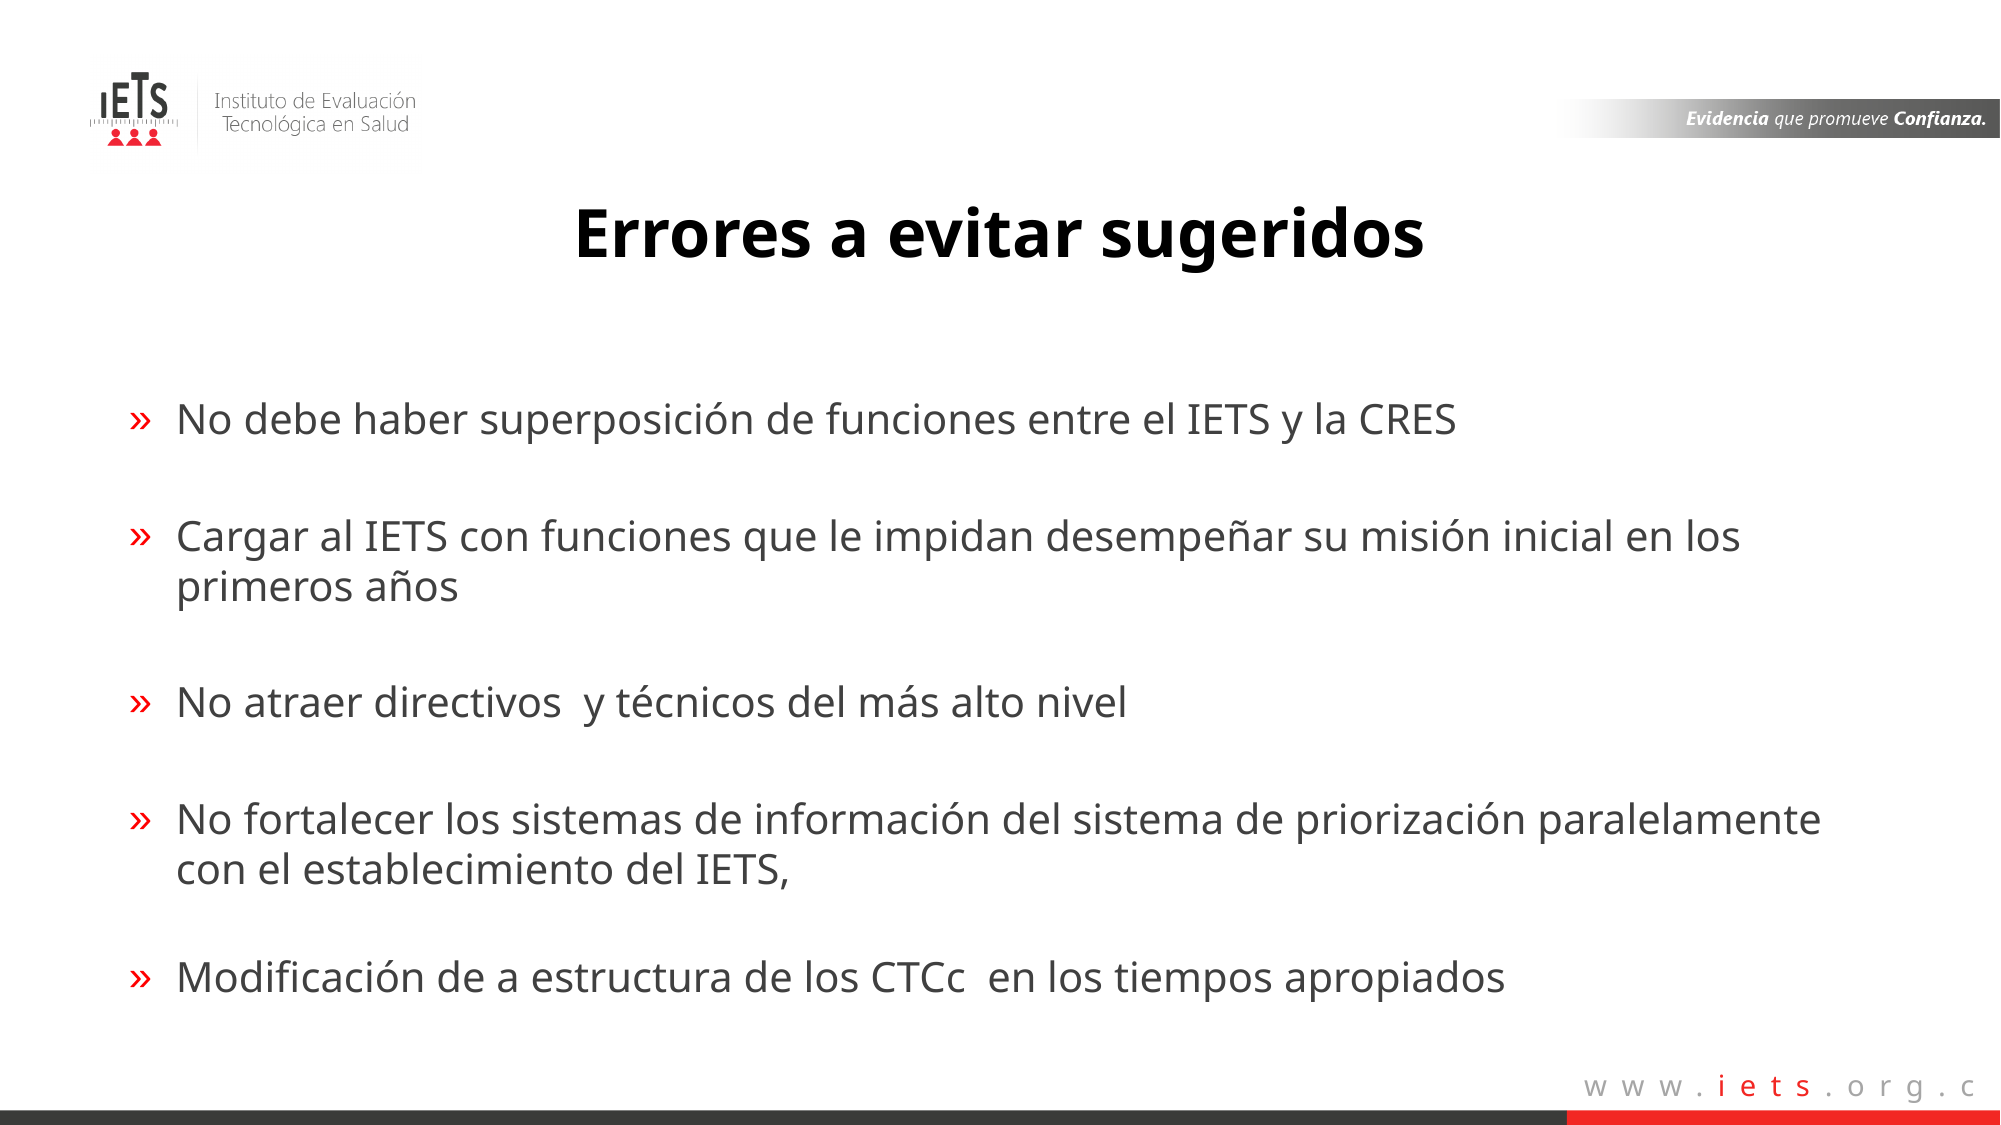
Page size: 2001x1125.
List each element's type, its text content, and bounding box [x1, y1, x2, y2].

picture [90, 54, 422, 174]
text_box Errores a evitar sugeridos [150, 183, 1850, 291]
list No debe haber superposición de funciones entre el IETS y la CRES Cargar al IETS con funciones que le impidan desempeñar su misión inicial en los primeros años No atraer directivos y técnicos del más alto nivel No fortalecer los sistemas de información del sistema de priorización paralelamente con el establecimiento del IETS, Modificación de a estructura de los CTCc en los tiempos apropiados [114, 385, 1850, 1000]
picture [1546, 99, 2000, 138]
